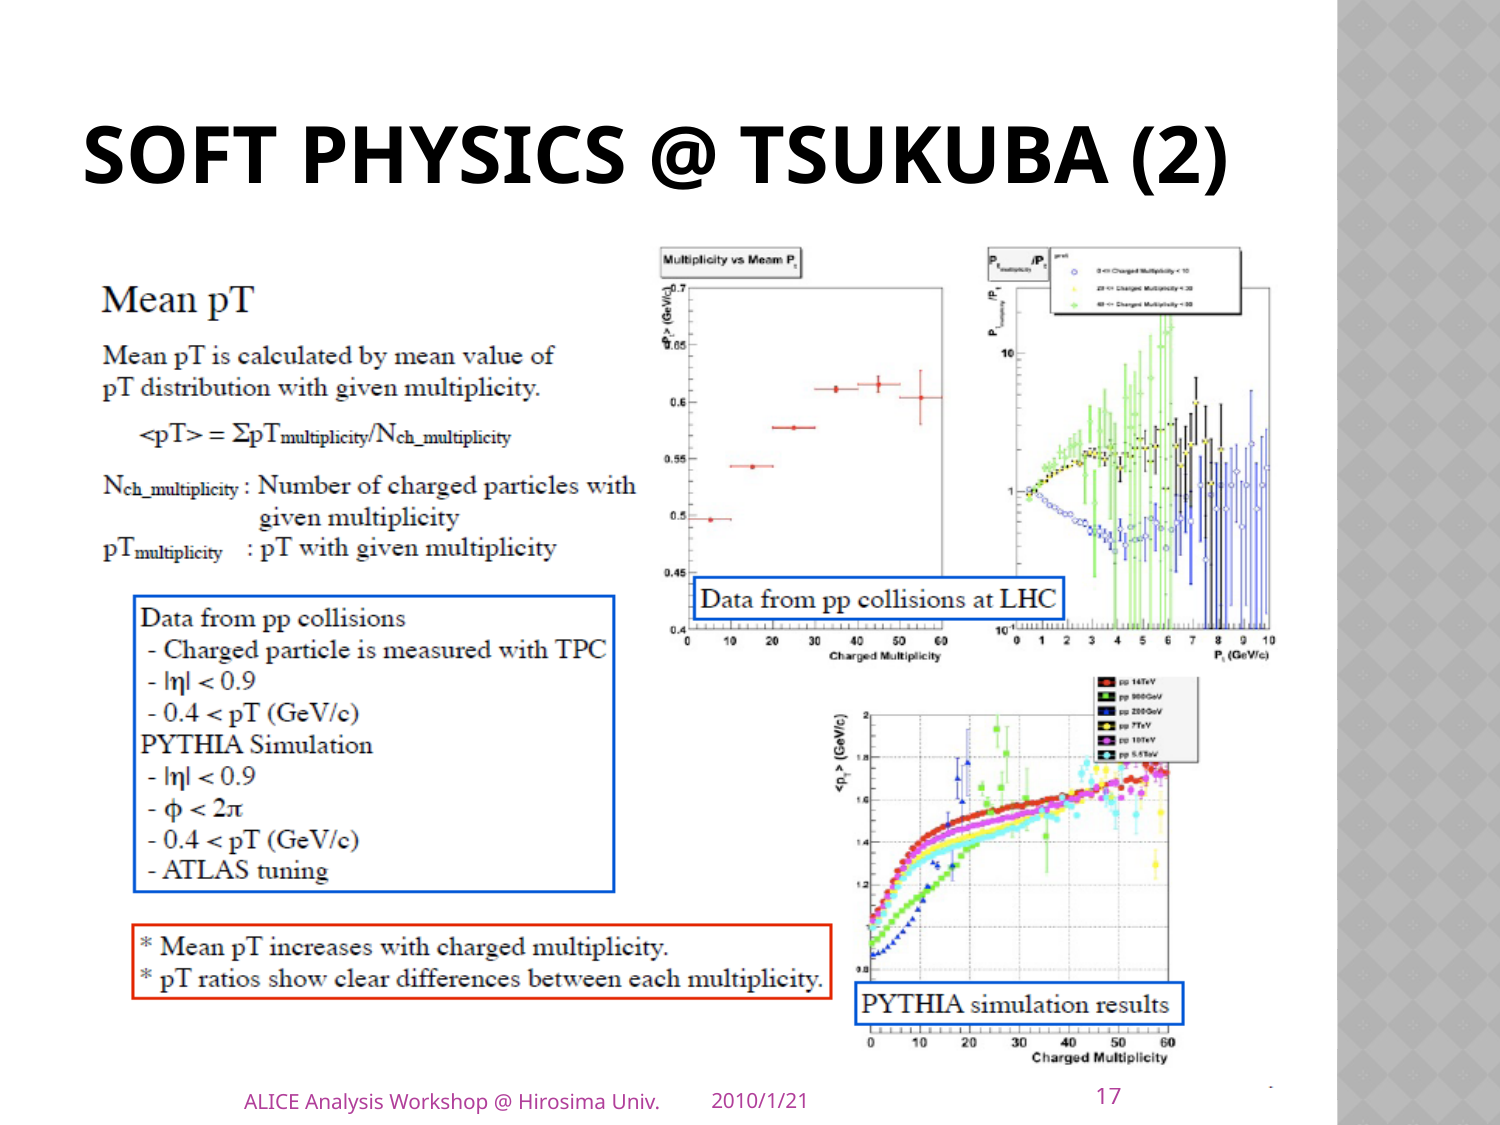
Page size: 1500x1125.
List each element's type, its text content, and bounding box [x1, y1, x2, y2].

slide_number 17 [1025, 1098, 1122, 1113]
title SOFT Physics @ Tsukuba (2) [75, 52, 1263, 200]
picture [81, 245, 1278, 1088]
footer ALICE Analysis Workshop @ Hirosima Univ. [75, 1090, 675, 1114]
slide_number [696, 1098, 1025, 1113]
